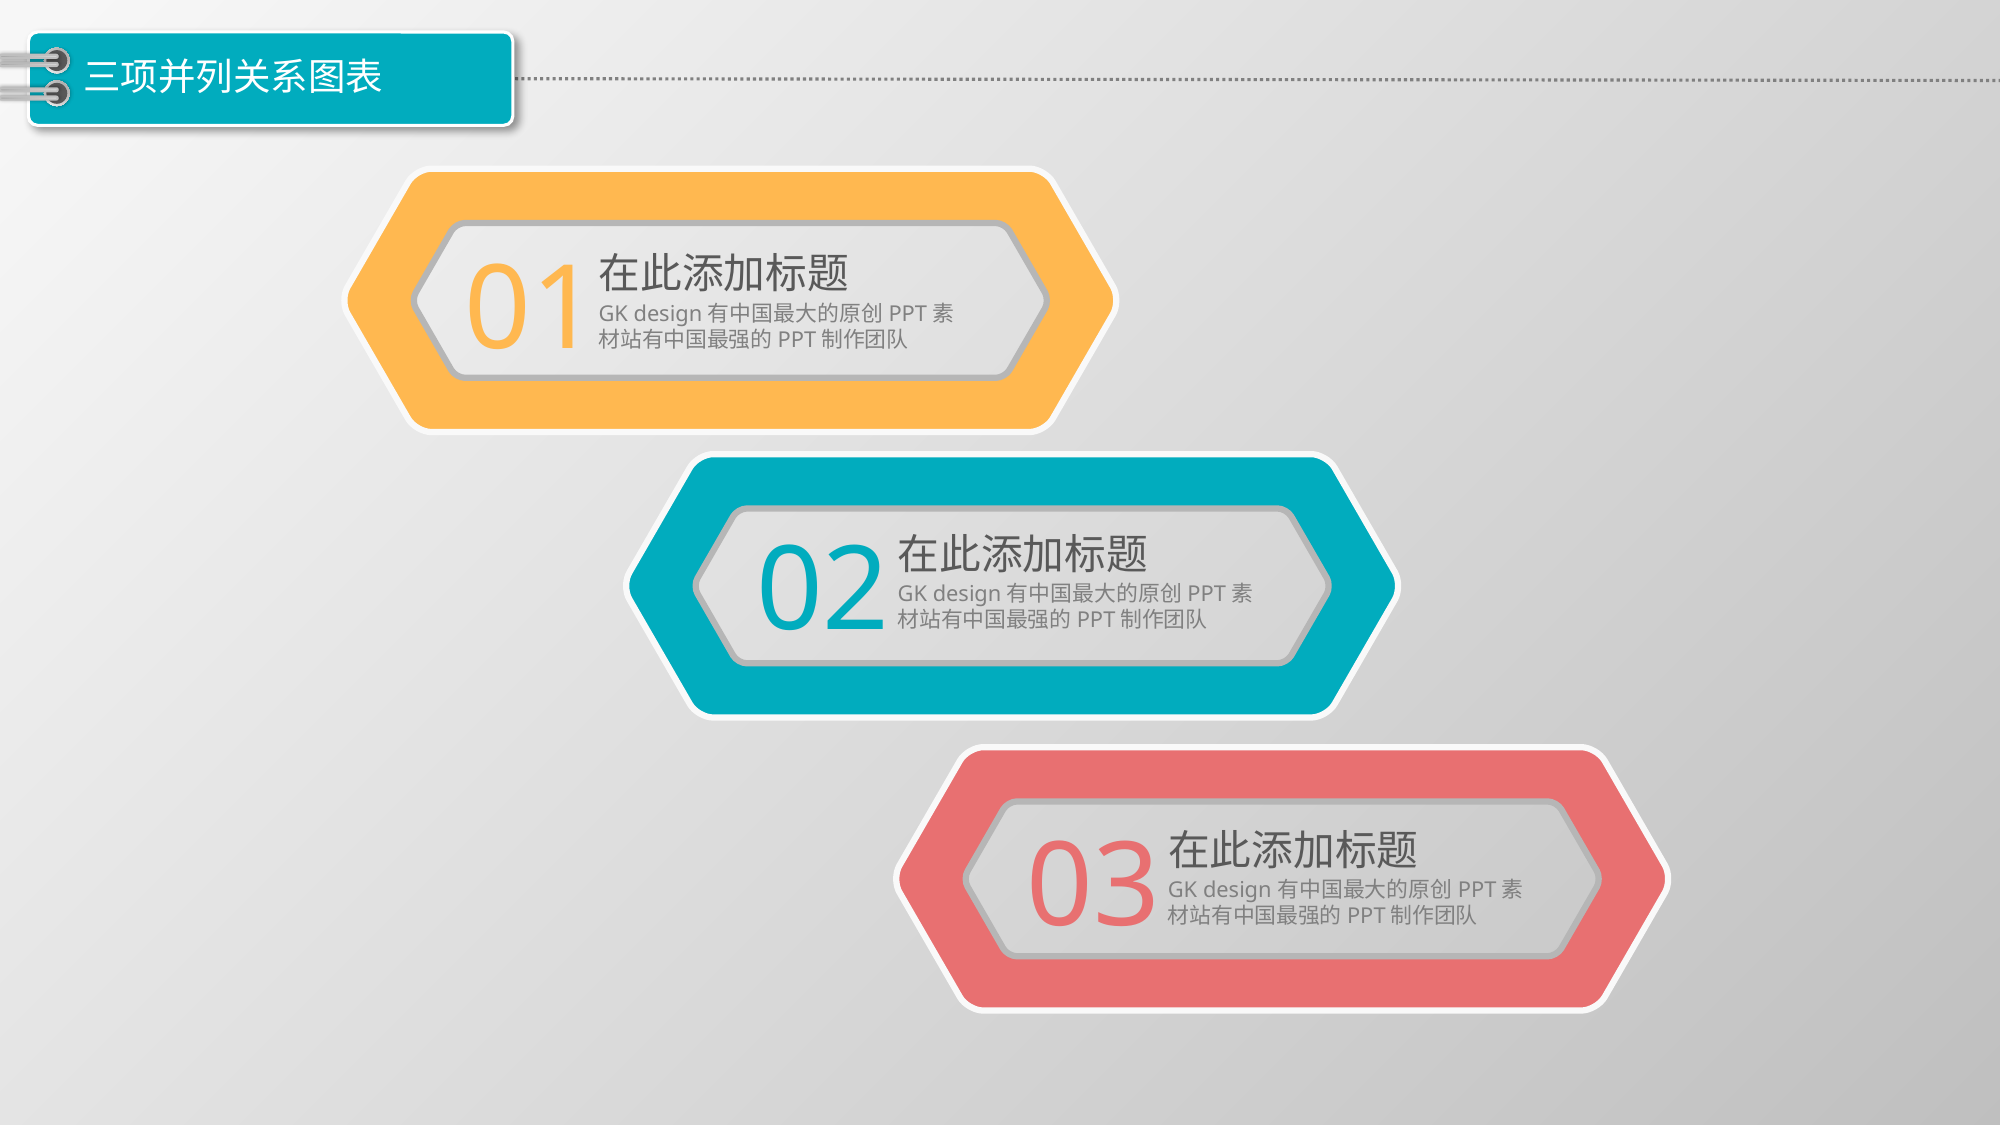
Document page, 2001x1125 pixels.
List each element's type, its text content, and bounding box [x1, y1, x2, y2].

title 三项并列关系图表 [68, 33, 569, 124]
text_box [344, 166, 1117, 433]
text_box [423, 224, 1040, 382]
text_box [626, 452, 1399, 718]
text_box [714, 505, 1339, 662]
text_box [896, 745, 1669, 1011]
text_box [985, 801, 1610, 958]
